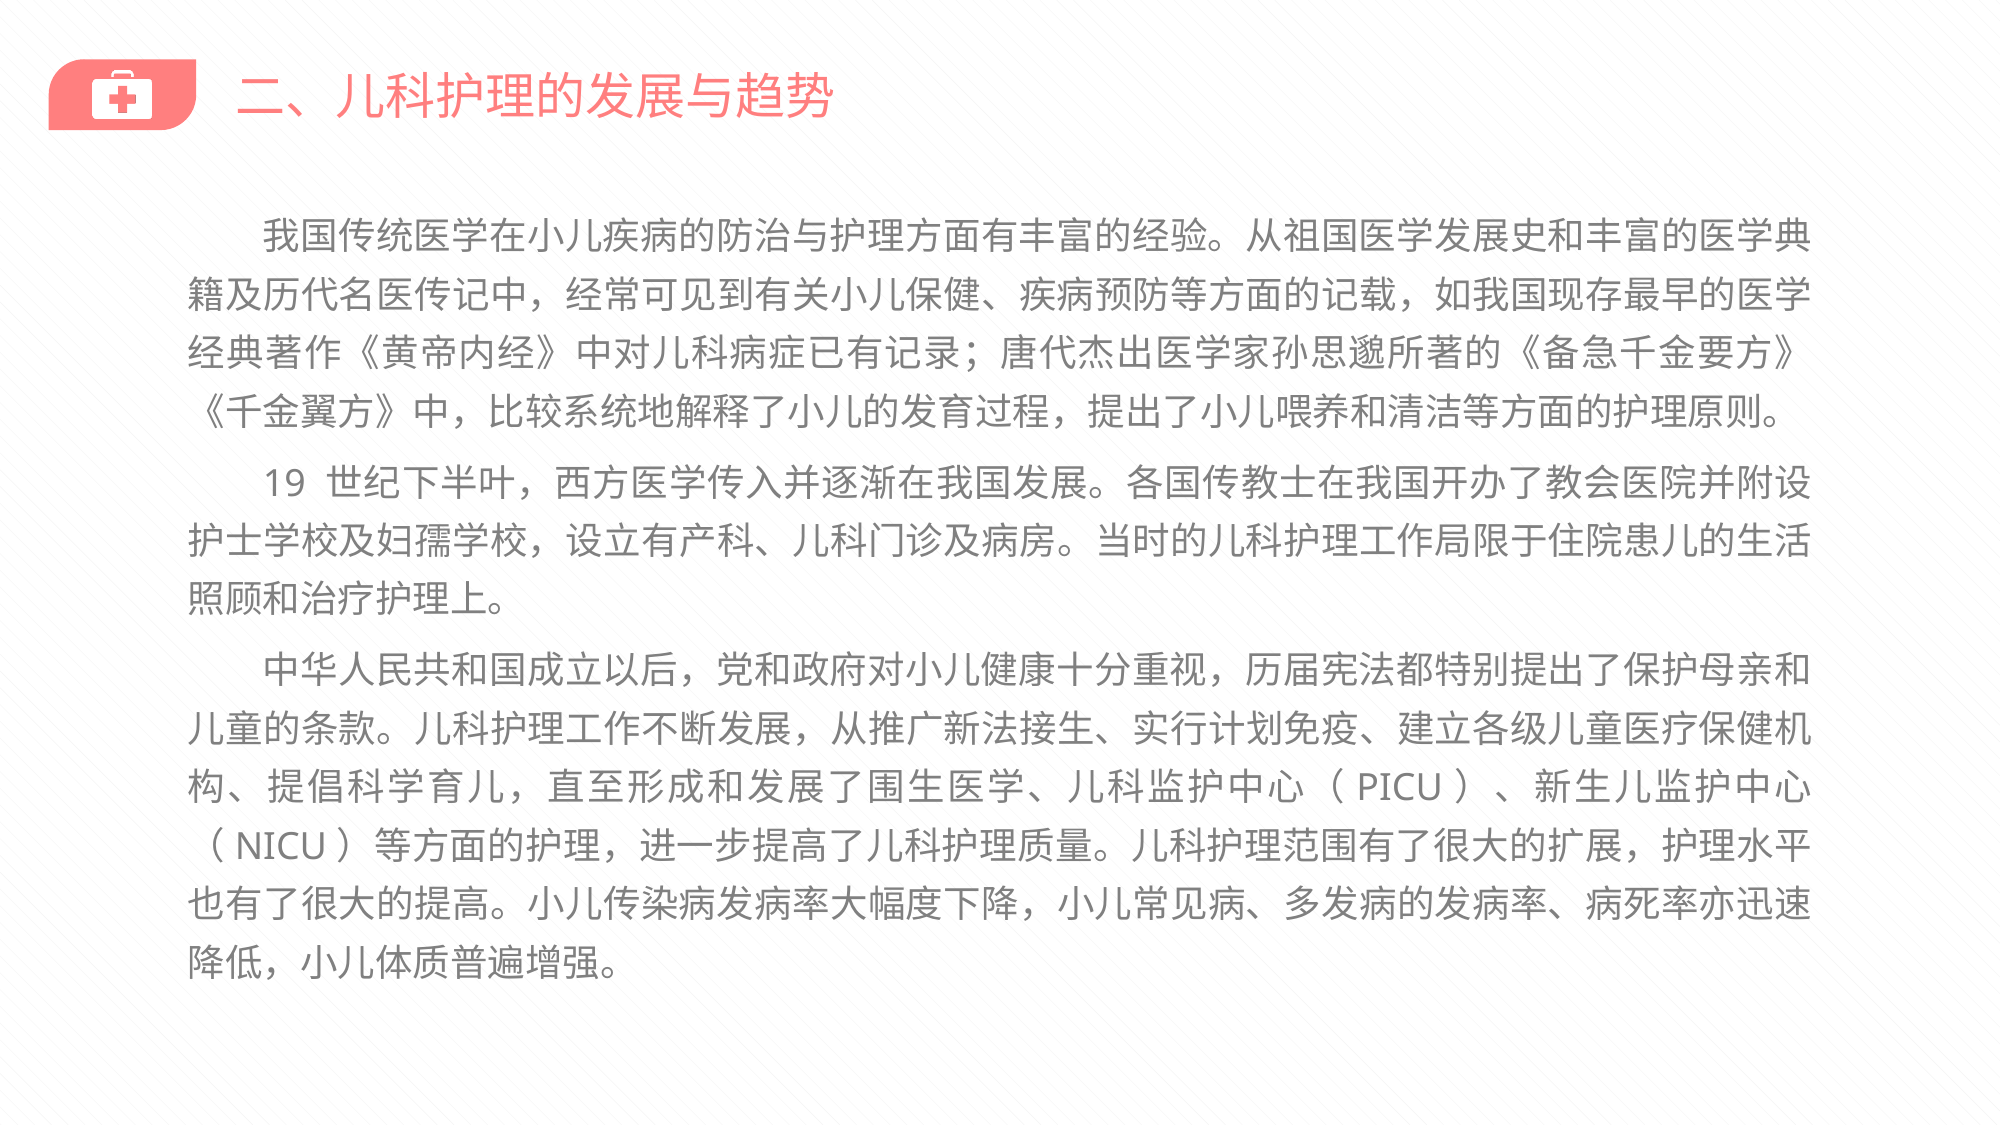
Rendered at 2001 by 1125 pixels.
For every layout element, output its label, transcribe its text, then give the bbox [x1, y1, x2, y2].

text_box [48, 50, 1934, 139]
text_box 我国传统医学在小儿疾病的防治与护理方面有丰富的经验。从祖国医学发展史和丰富的医学典籍及历代名医传记中，经常可见到有关小儿保健、疾病预防等方面的记载，如我国现存最早的医学经典著作《黄帝内经》中对儿科病症已有记录；唐代杰出医学家孙思邈所著的《备急千金要方》《千金翼方》中，比较系统地解释了小儿的发育过程，提出了小儿喂养和清洁等方面的护理原则。 19 世纪下半叶，西方医学传入并逐渐在我国发展。各国传教士在我国开办了教会医院并附设护士学校及妇孺学校，设立有产科、儿科门诊及病房。当时的儿科护理工作局限于住院患儿的生活照顾和治疗护理上。 中华人民共和国成立以后，党和政府对小儿健康十分重视，历届宪法都特别提出了保护母亲和儿童的条款。儿科护理工作不断发展，从推广新法接生、实行计划免疫、建立各级儿童医疗保健机构、提倡科学育儿，直至形成和发展了围生医学、儿科监护中心（PICU）、新生儿监护中心（NICU）等方面的护理，进一步提高了儿科护理质量。儿科护理范围有了很大的扩展，护理水平也有了很大的提高。小儿传染病发病率大幅度下降，小儿常见病、多发病的发病率、病死率亦迅速降低，小儿体质普遍增强。 [173, 191, 1827, 992]
